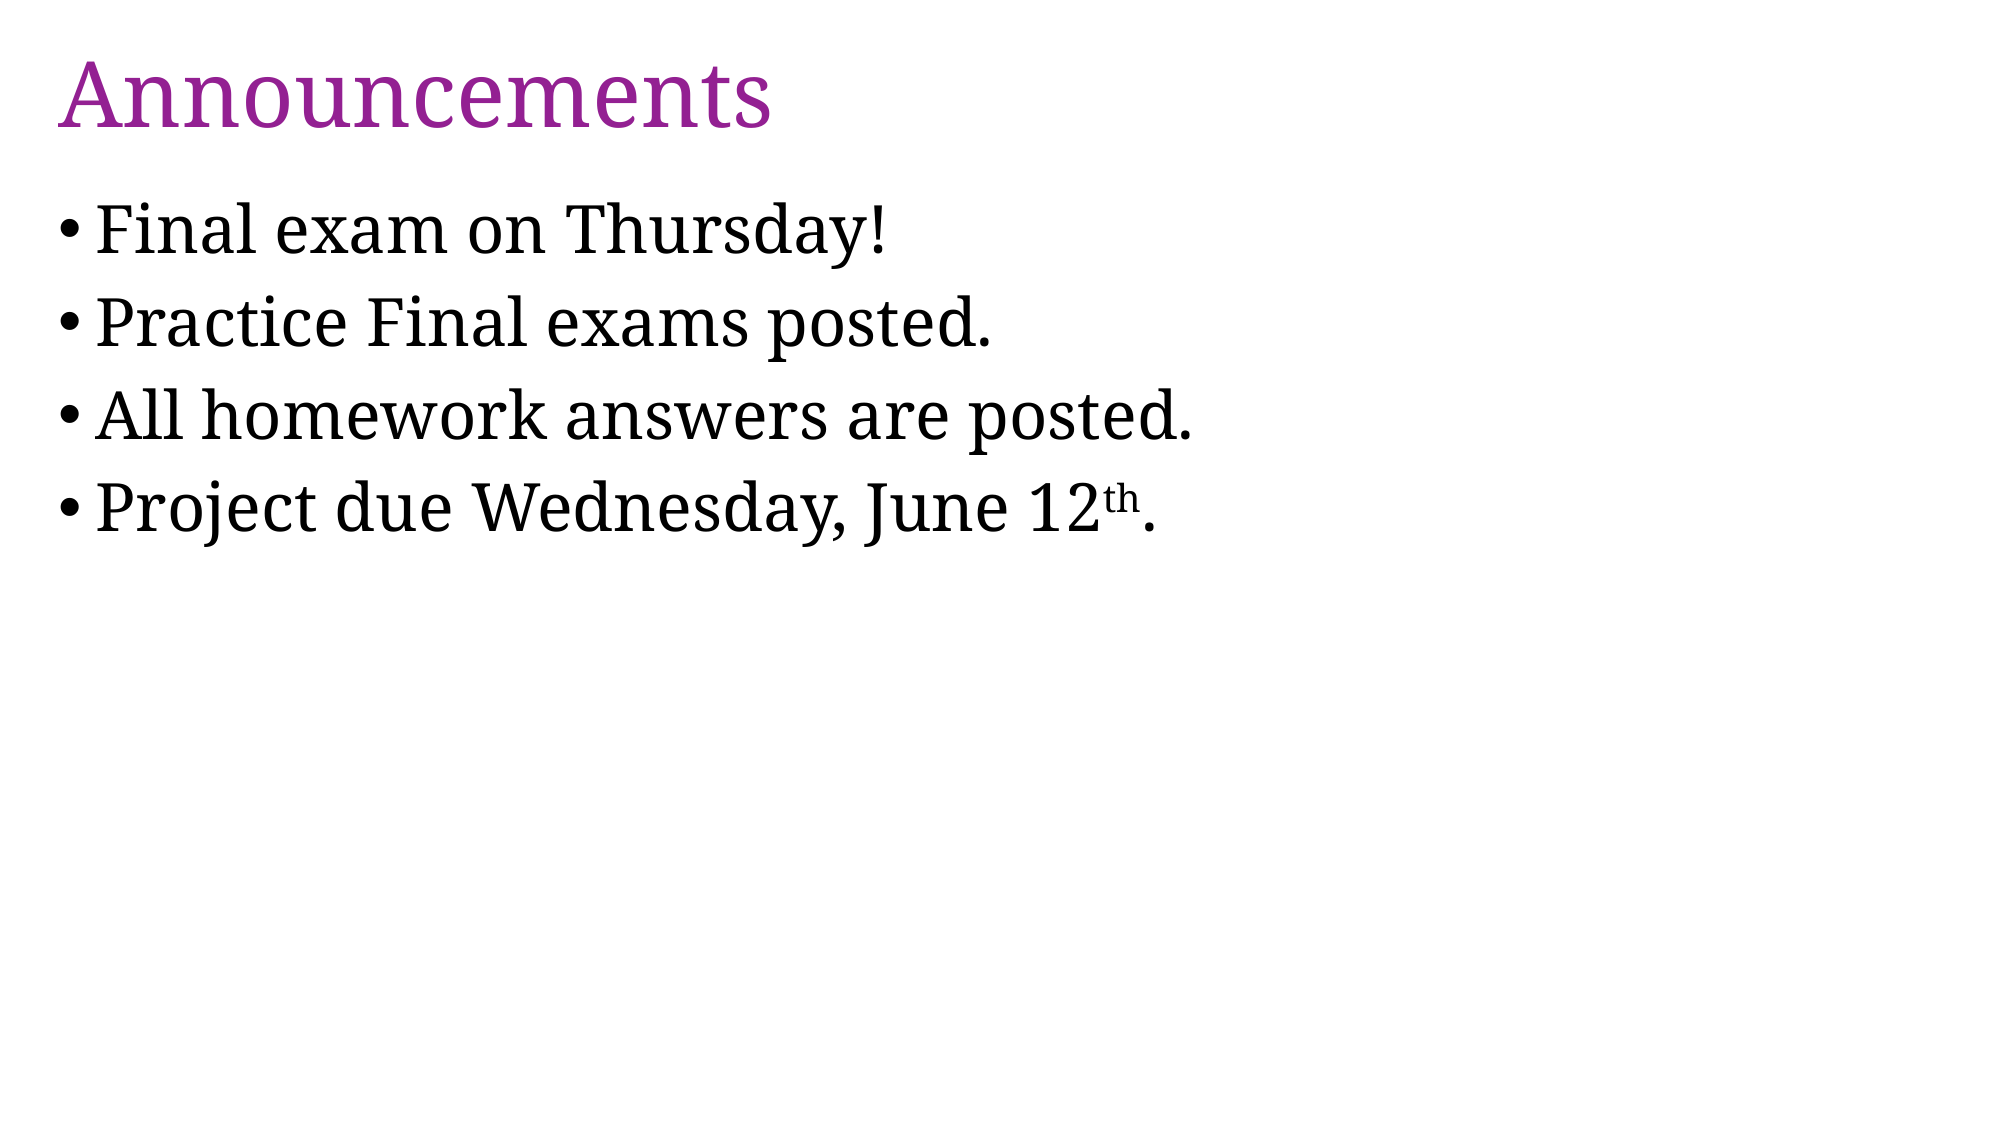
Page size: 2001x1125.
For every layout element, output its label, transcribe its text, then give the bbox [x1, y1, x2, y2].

list Final exam on Thursday! Practice Final exams posted. All homework answers are posted. Project due Wednesday, June 12th. [43, 188, 1953, 1106]
title Announcements [43, 25, 1953, 171]
